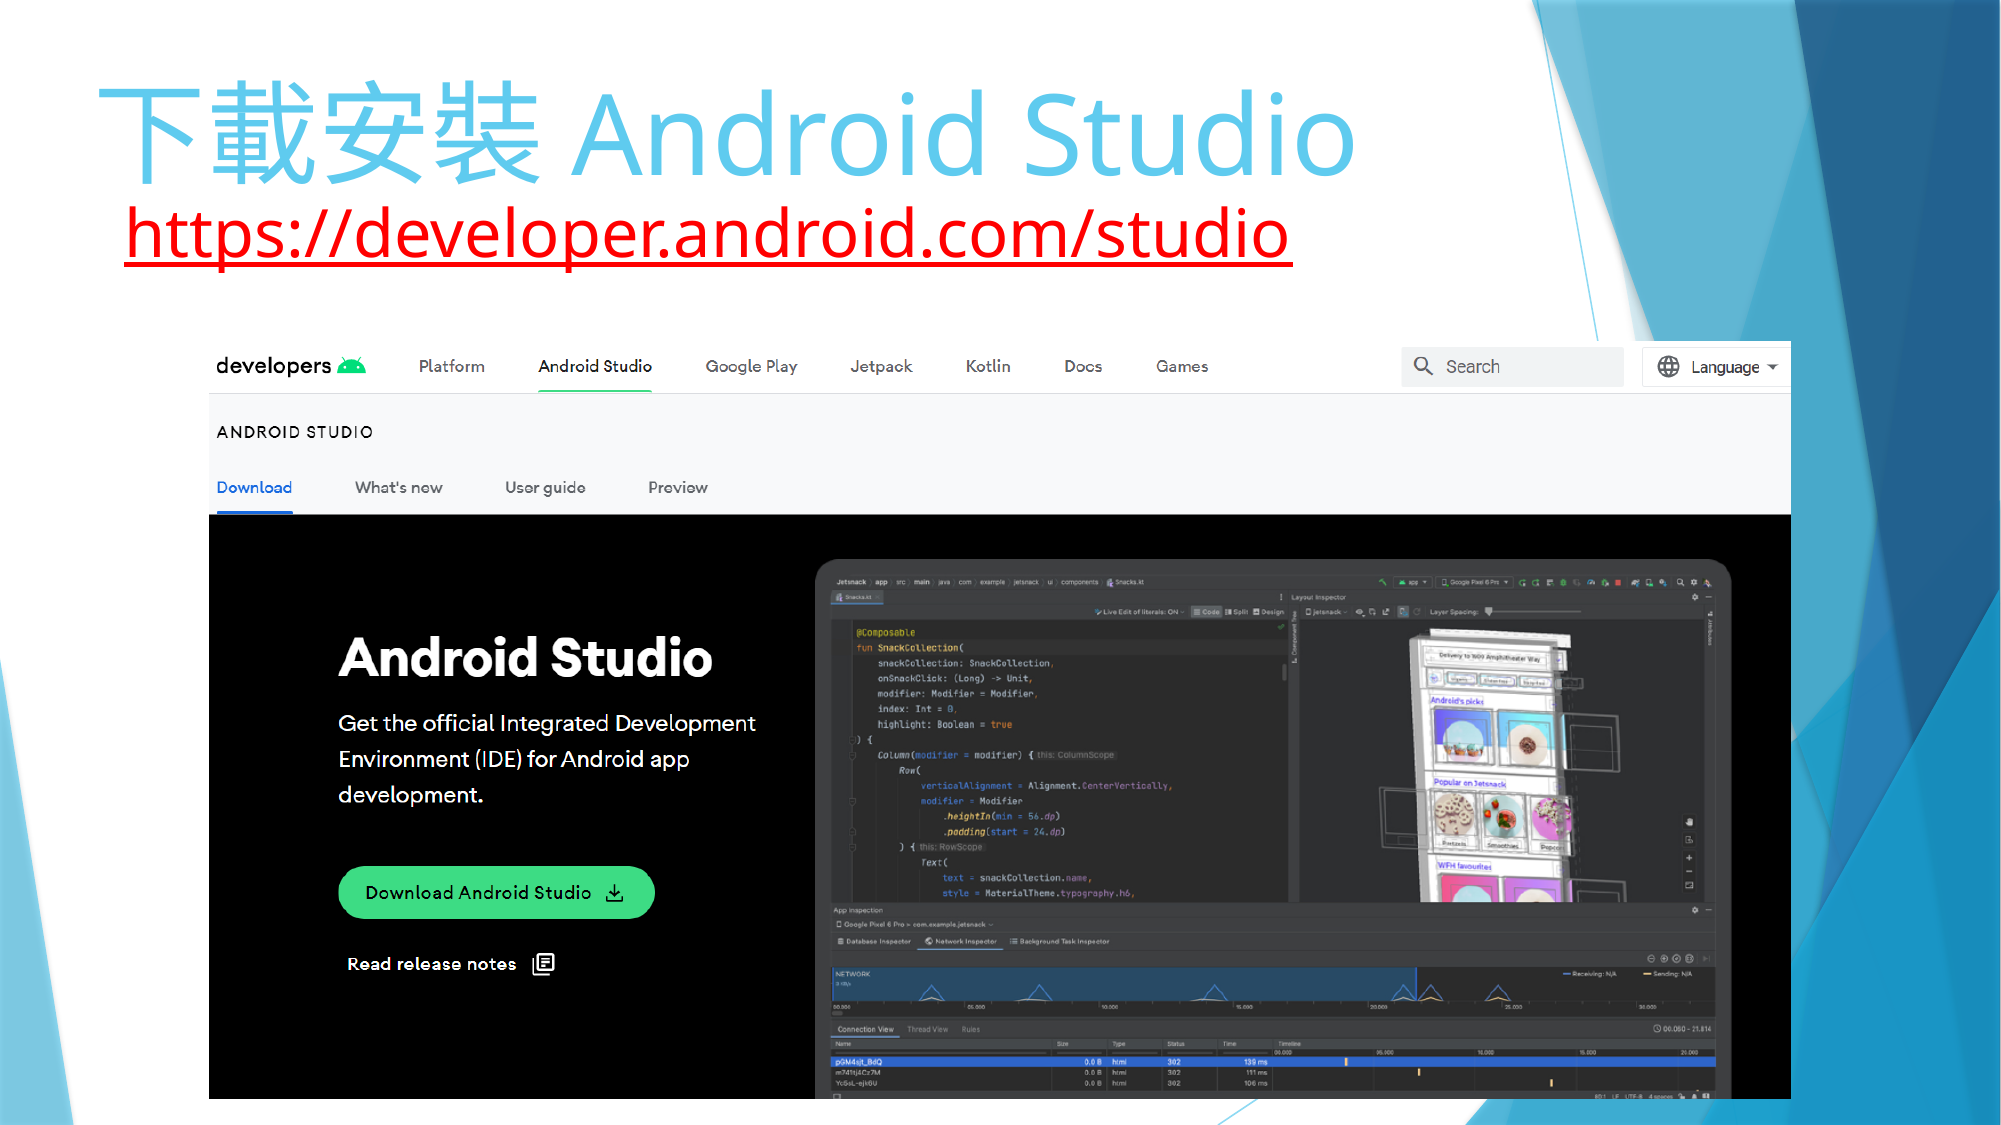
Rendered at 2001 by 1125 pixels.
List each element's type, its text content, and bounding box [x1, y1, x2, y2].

text_box https://developer.android.com/studio [109, 183, 1439, 289]
title 下載安裝Android Studio [79, 55, 1490, 272]
picture [208, 341, 1792, 1099]
